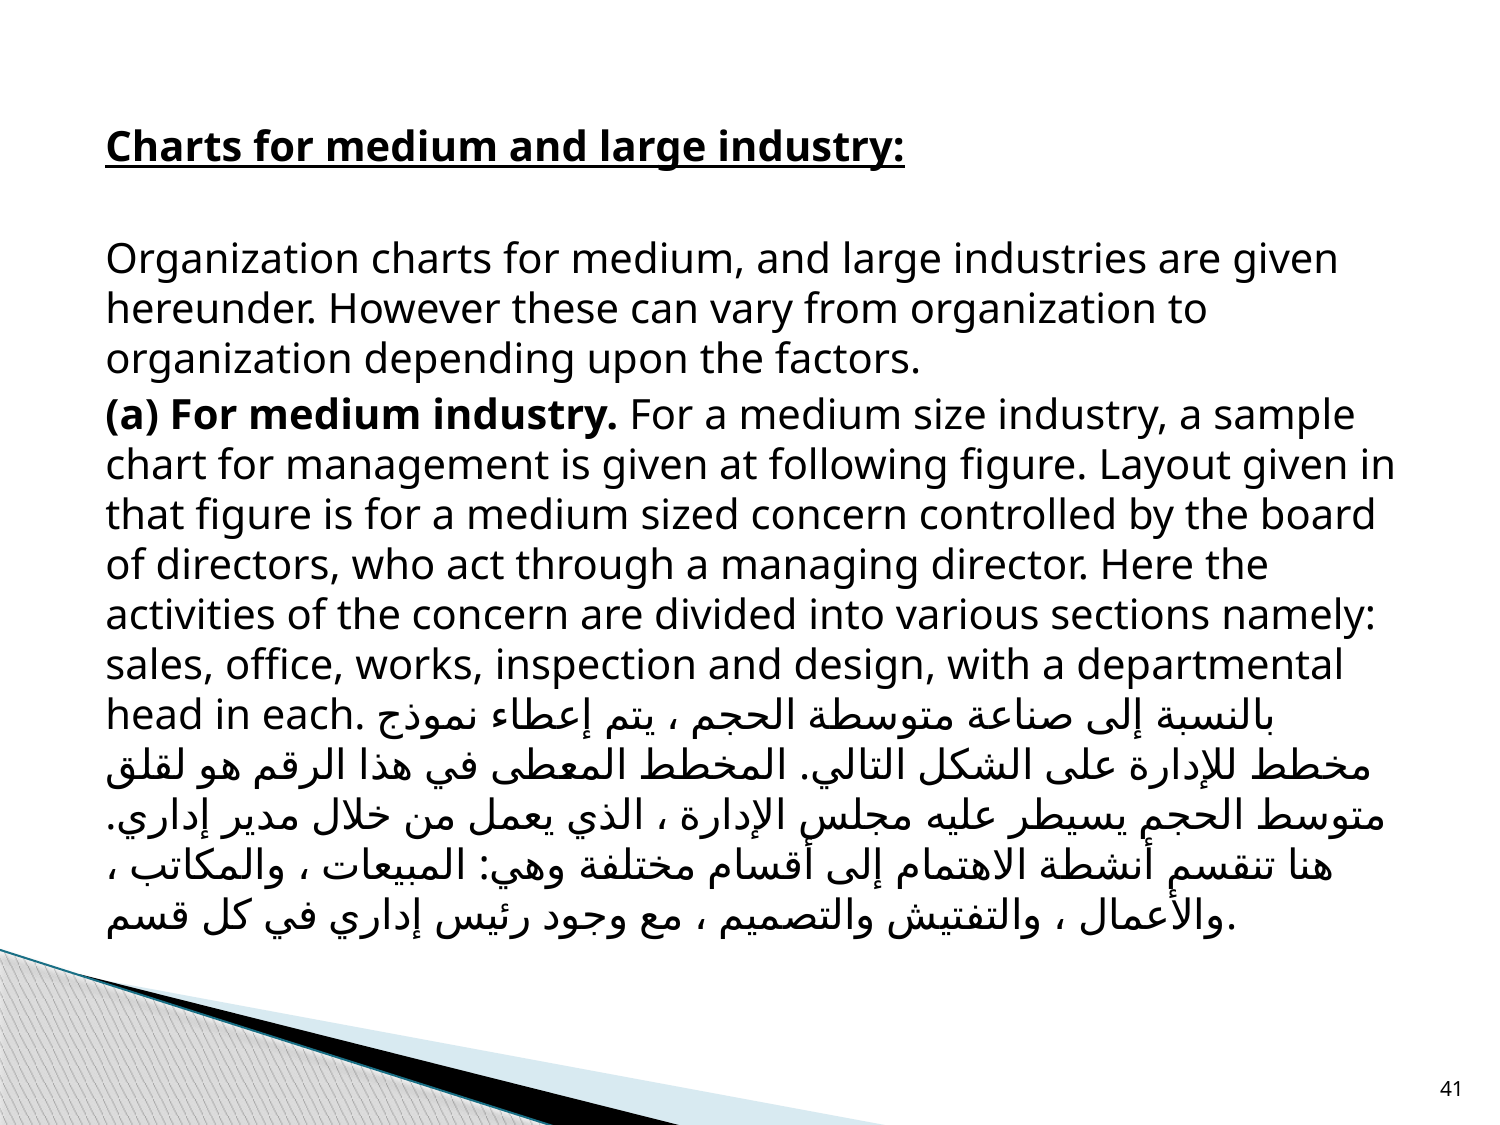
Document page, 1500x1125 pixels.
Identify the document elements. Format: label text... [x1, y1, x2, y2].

slide_number 41 [1418, 1051, 1479, 1112]
list Charts for medium and large industry: Organization charts for medium, and large industries are given hereunder. However these can vary from organization to organization depending upon the factors. (a) For medium industry. For a medium size industry, a sample chart for management is given at following figure. Layout given in that figure is for a medium sized concern controlled by the board of directors, who act through a managing director. Here the activities of the concern are divided into various sections namely: sales, office, works, inspection and design, with a departmental head in each. بالنسبة إلى صناعة متوسطة الحجم ، يتم إعطاء نموذج مخطط للإدارة على الشكل التالي. المخطط المعطى في هذا الرقم هو لقلق متوسط الحجم يسيطر عليه مجلس الإدارة ، الذي يعمل من خلال مدير إداري. هنا تنقسم أنشطة الاهتمام إلى أقسام مختلفة وهي: المبيعات ، والمكاتب ، والأعمال ، والتفتيش والتصميم ، مع وجود رئيس إداري في كل قسم. [75, 112, 1425, 986]
